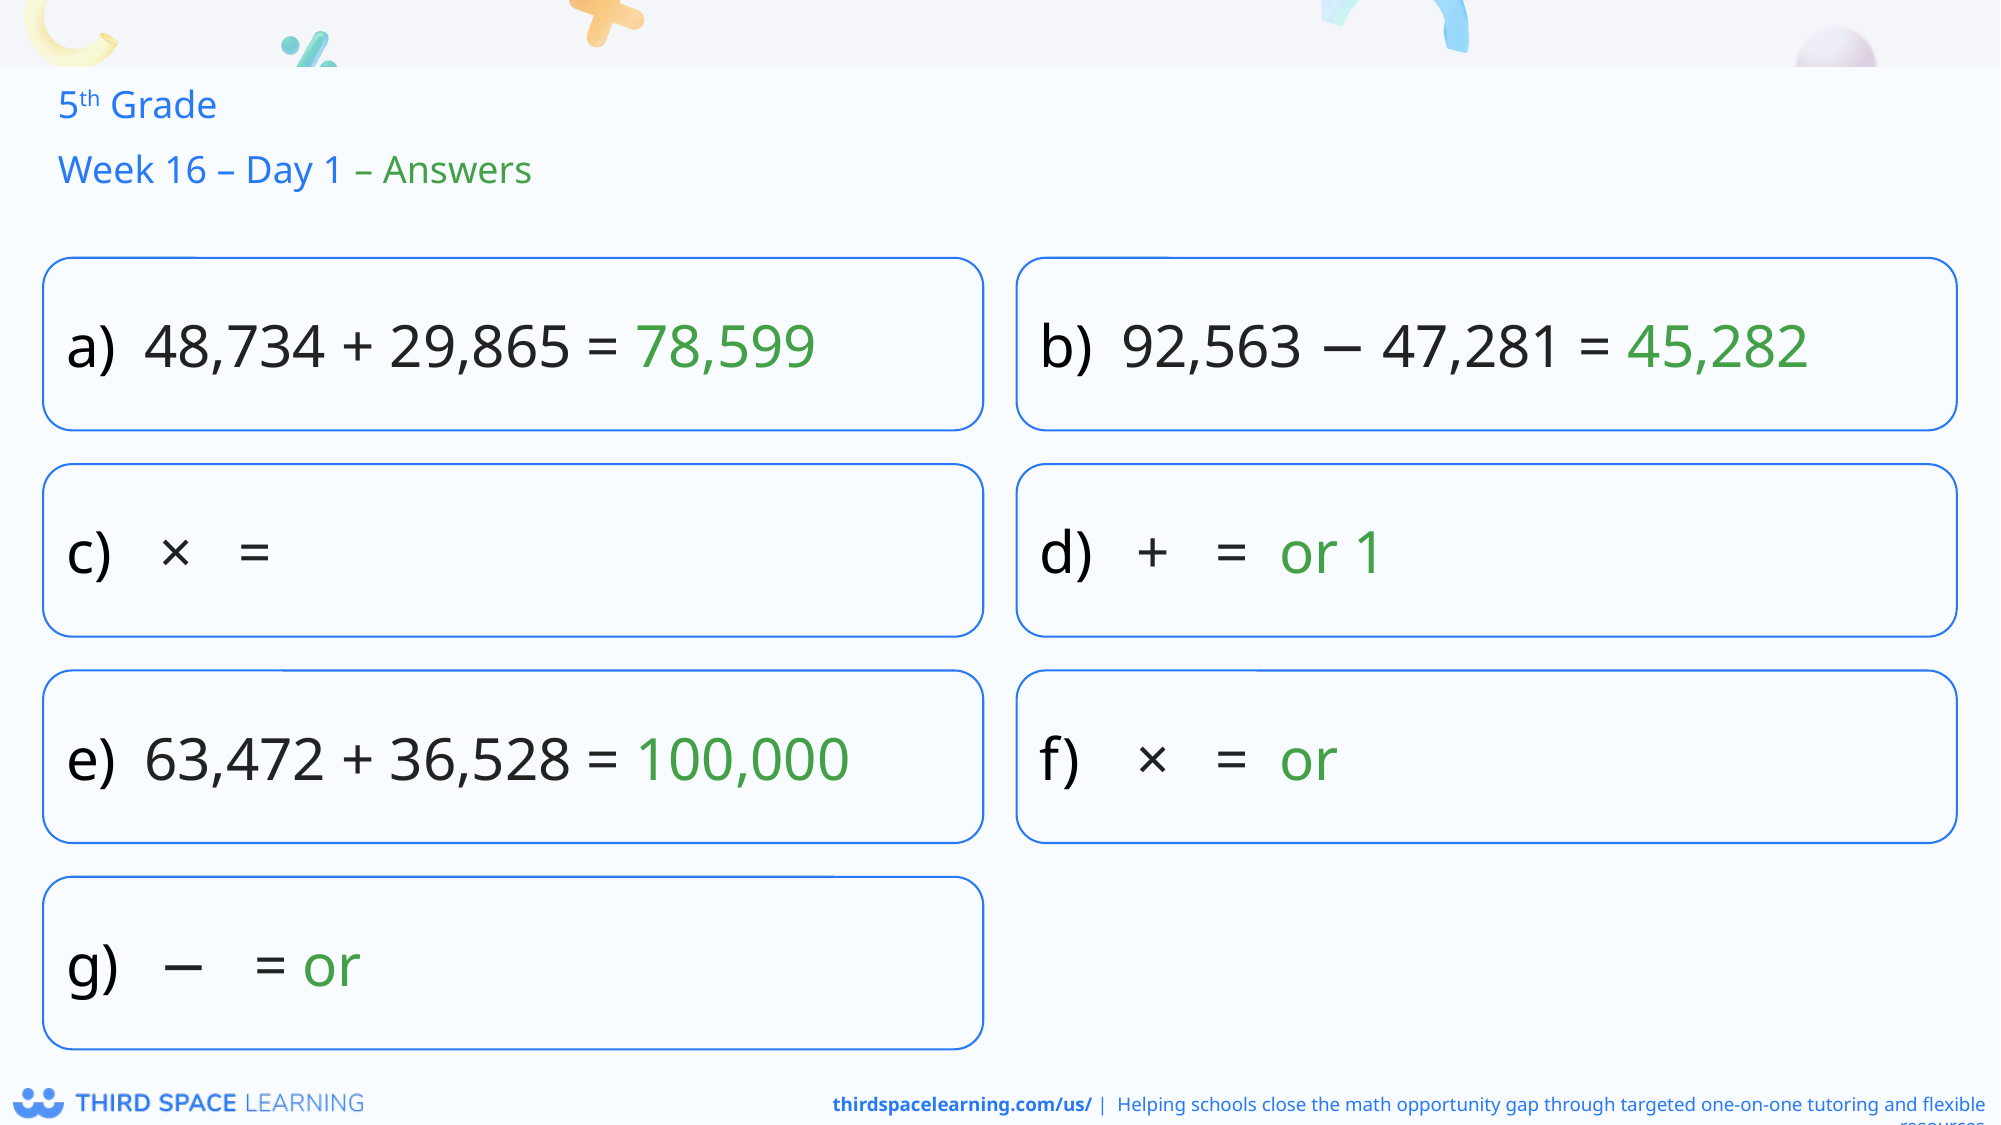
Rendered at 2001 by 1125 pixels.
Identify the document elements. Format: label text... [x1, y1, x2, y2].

picture [13, 1088, 365, 1119]
text_box 5th Grade Week 16 – Day 1 – Answers [43, 73, 705, 212]
list 92,563 − 47,281 = 45,282 [1106, 272, 1939, 416]
list 48,734 + 29,865 = 78,599 [129, 272, 962, 416]
picture [0, 0, 2000, 67]
list 63,472 + 36,528 = 100,000 [129, 684, 962, 829]
